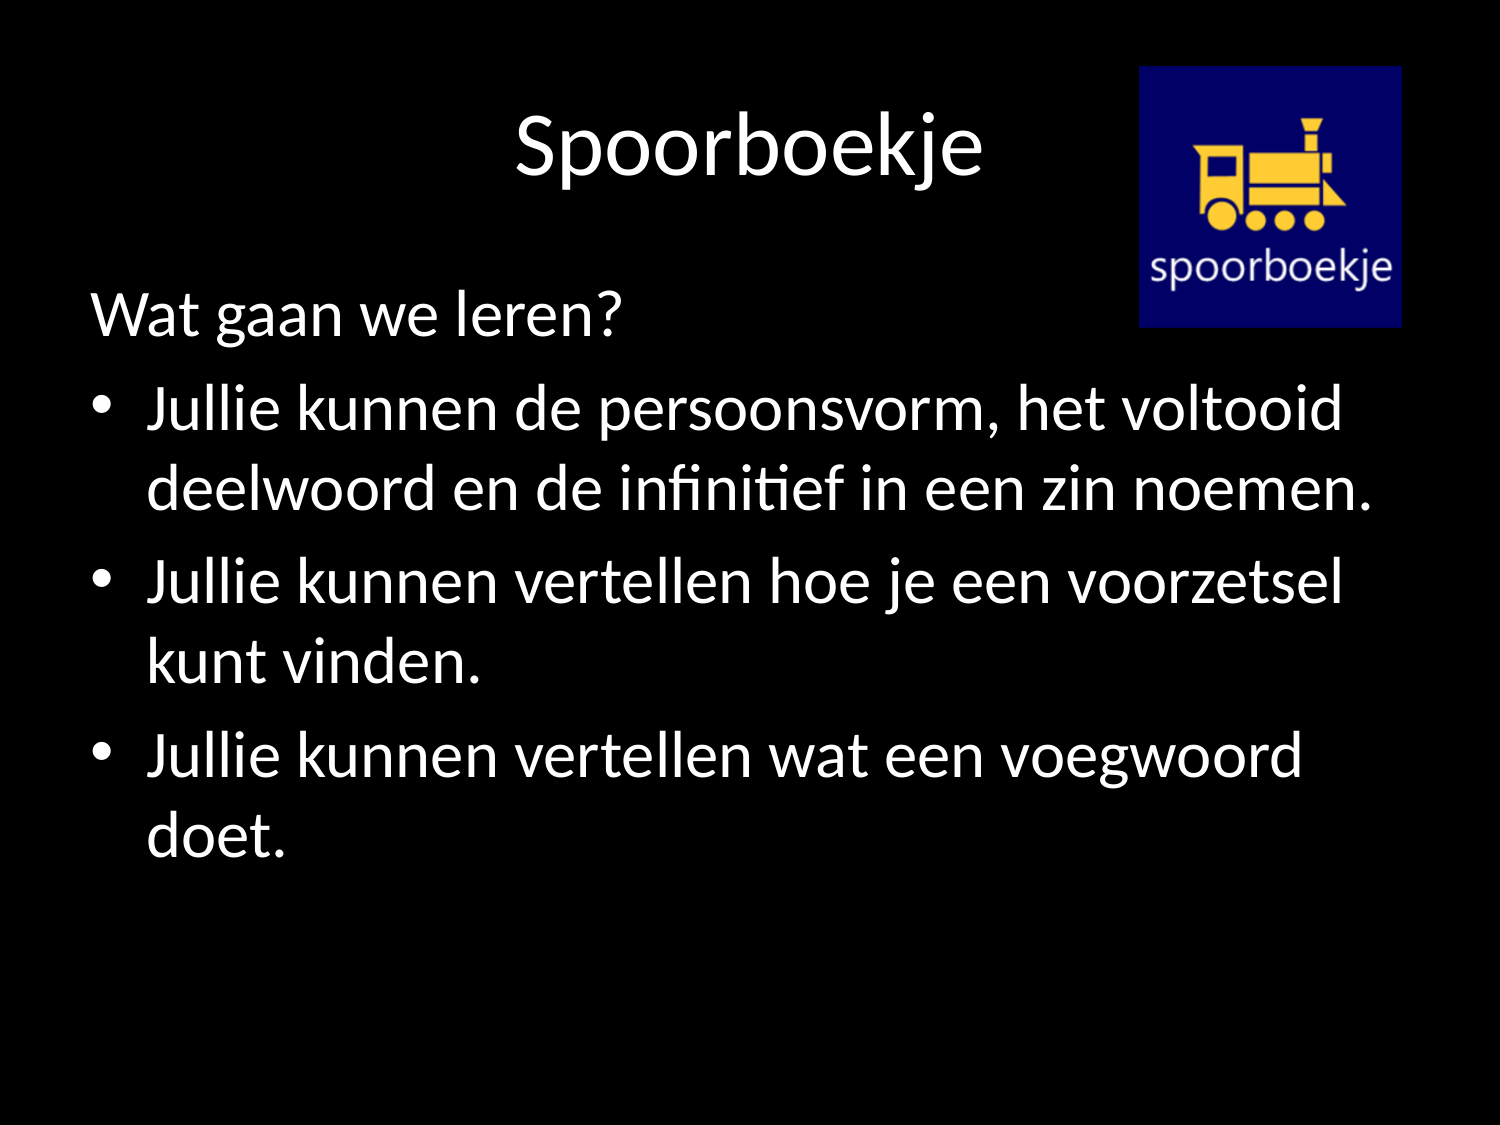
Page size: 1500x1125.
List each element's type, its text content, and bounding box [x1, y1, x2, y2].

picture [1139, 66, 1402, 329]
list Wat gaan we leren? Jullie kunnen de persoonsvorm, het voltooid deelwoord en de infinitief in een zin noemen. Jullie kunnen vertellen hoe je een voorzetsel kunt vinden. Jullie kunnen vertellen wat een voegwoord doet. [75, 262, 1425, 1005]
title Spoorboekje [75, 45, 1425, 233]
